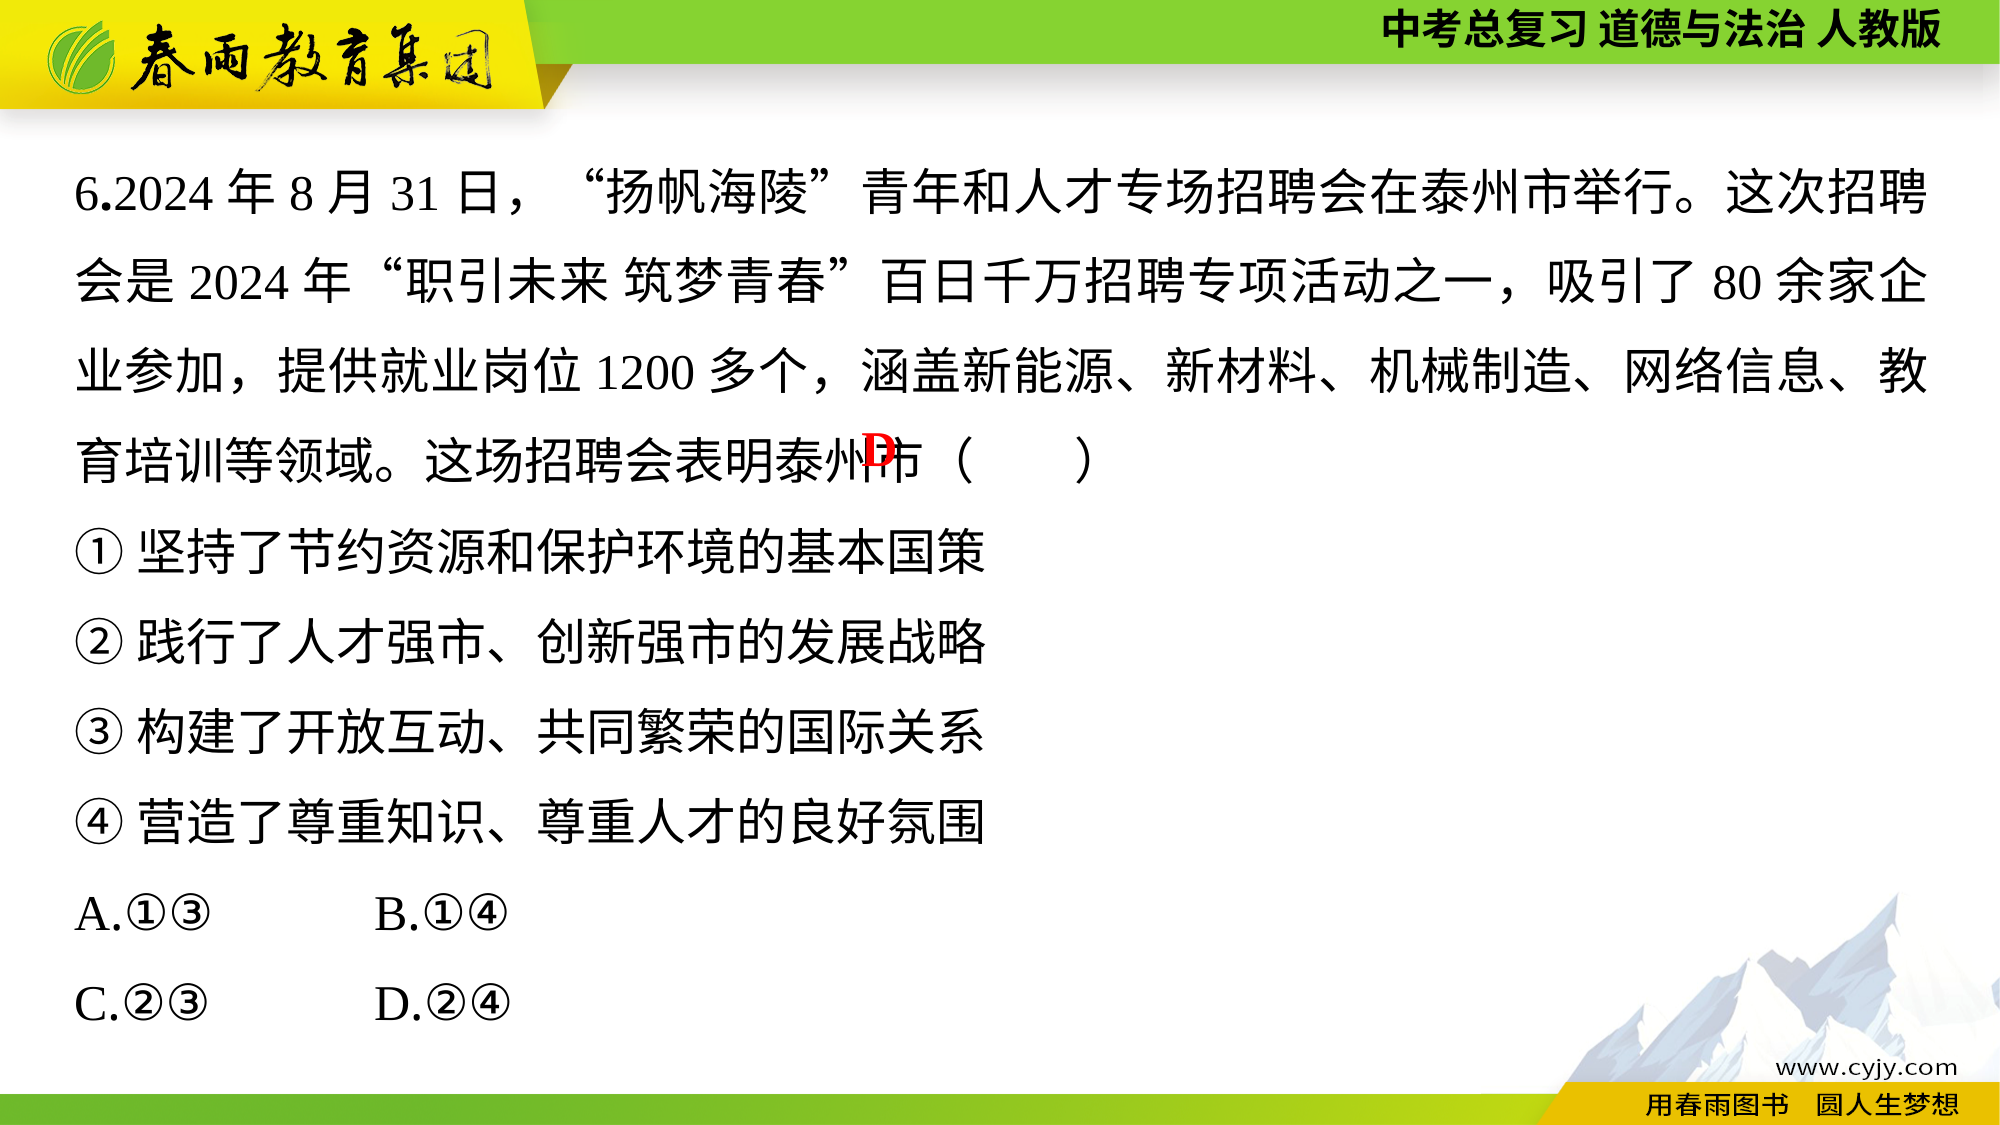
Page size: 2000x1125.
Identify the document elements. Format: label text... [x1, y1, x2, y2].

text_box D [846, 408, 913, 484]
list 6.2024年8月31日，“扬帆海陵”青年和人才专场招聘会在泰州市举行。这次招聘会是2024年“职引未来 筑梦青春”百日千万招聘专项活动之一，吸引了80余家企业参加，提供就业岗位1200多个，涵盖新能源、新材料、机械制造、网络信息、教育培训等领域。这场招聘会表明泰州市（ ） ①坚持了节约资源和保护环境的基本国策 ②践行了人才强市、创新强市的发展战略 ③构建了开放互动、共同繁荣的国际关系 ④营造了尊重知识、尊重人才的良好氛围 A.①③ B.①④ C.②③ D.②④ [59, 122, 1944, 1035]
picture [0, 0, 2000, 1125]
